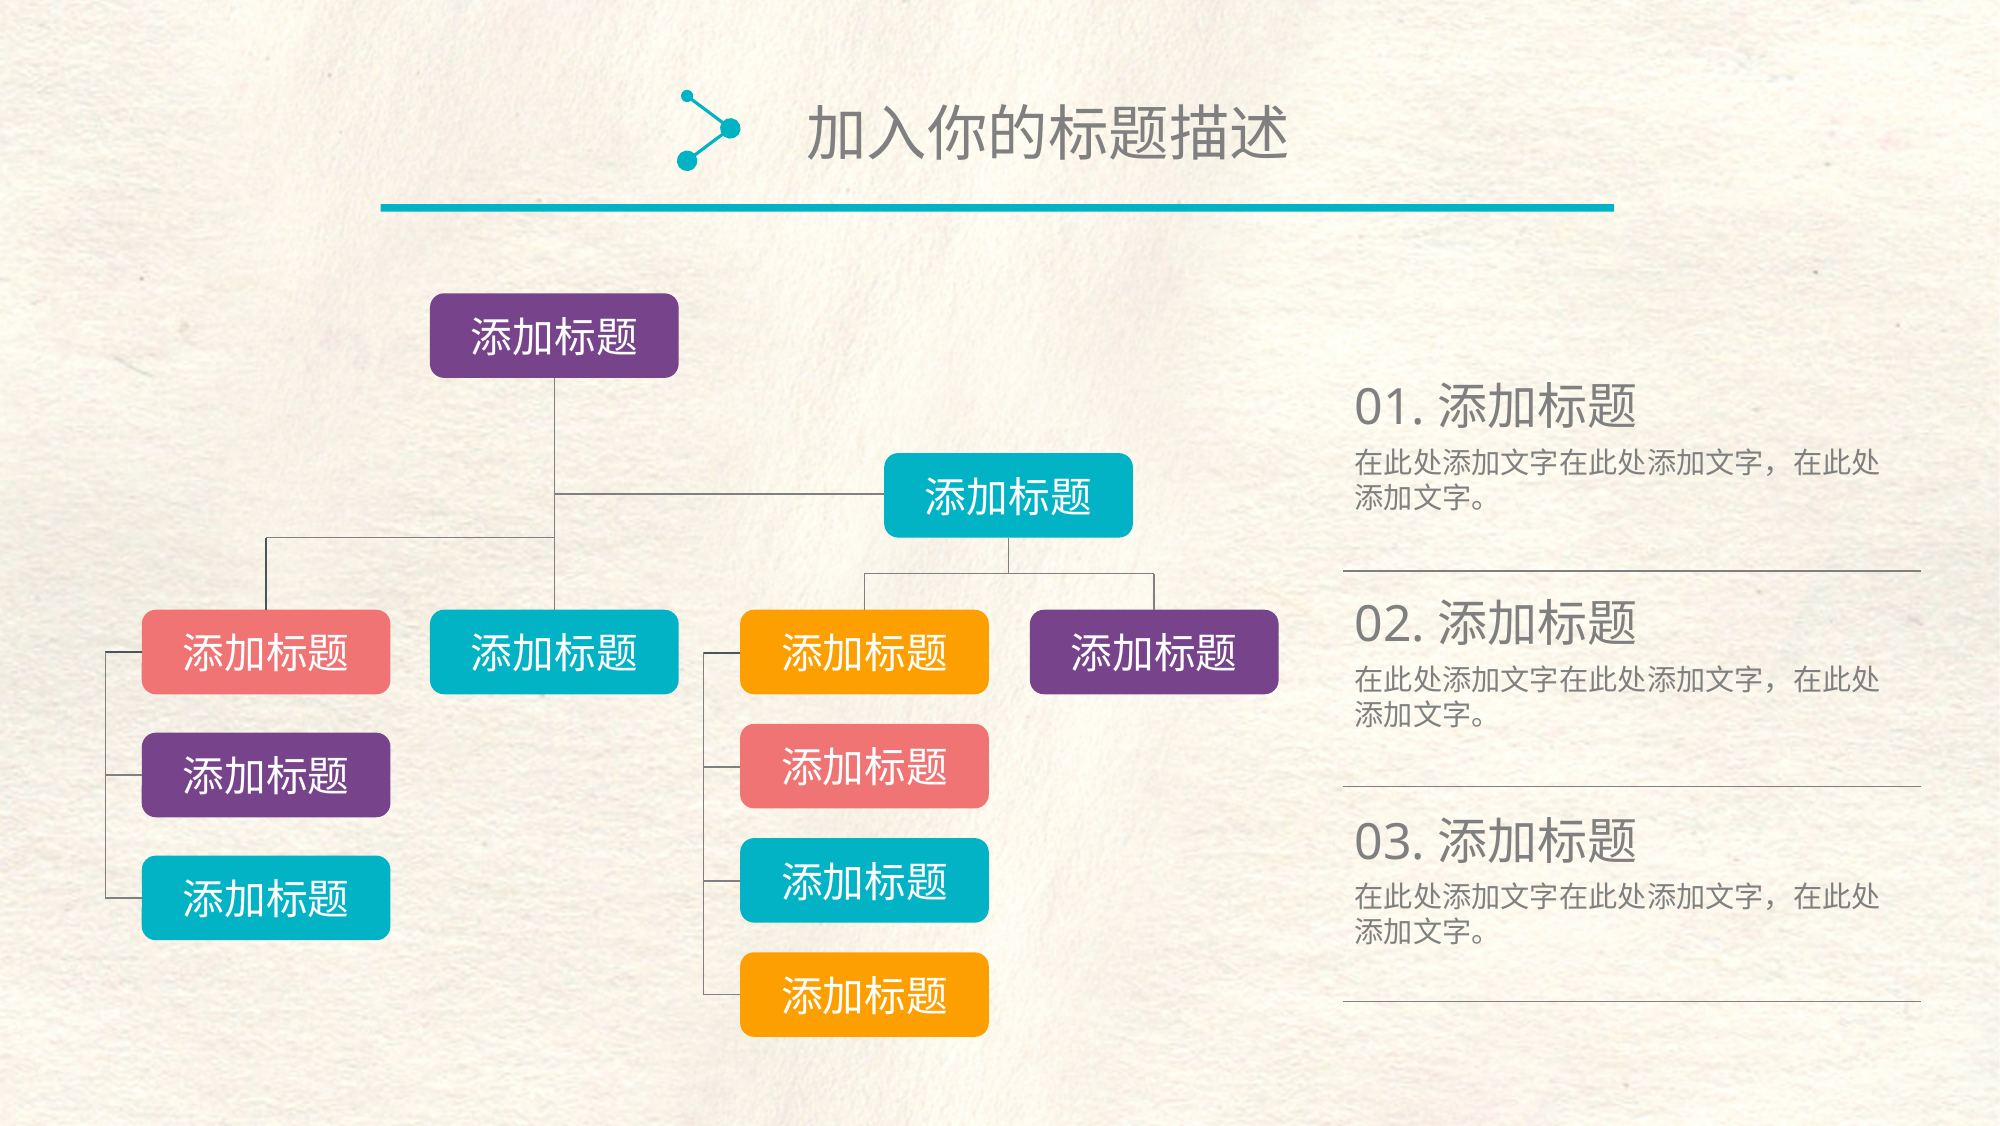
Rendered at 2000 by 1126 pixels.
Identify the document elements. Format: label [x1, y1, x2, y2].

text_box [380, 86, 1615, 212]
text_box [105, 293, 1922, 1038]
picture [0, 0, 2000, 1126]
